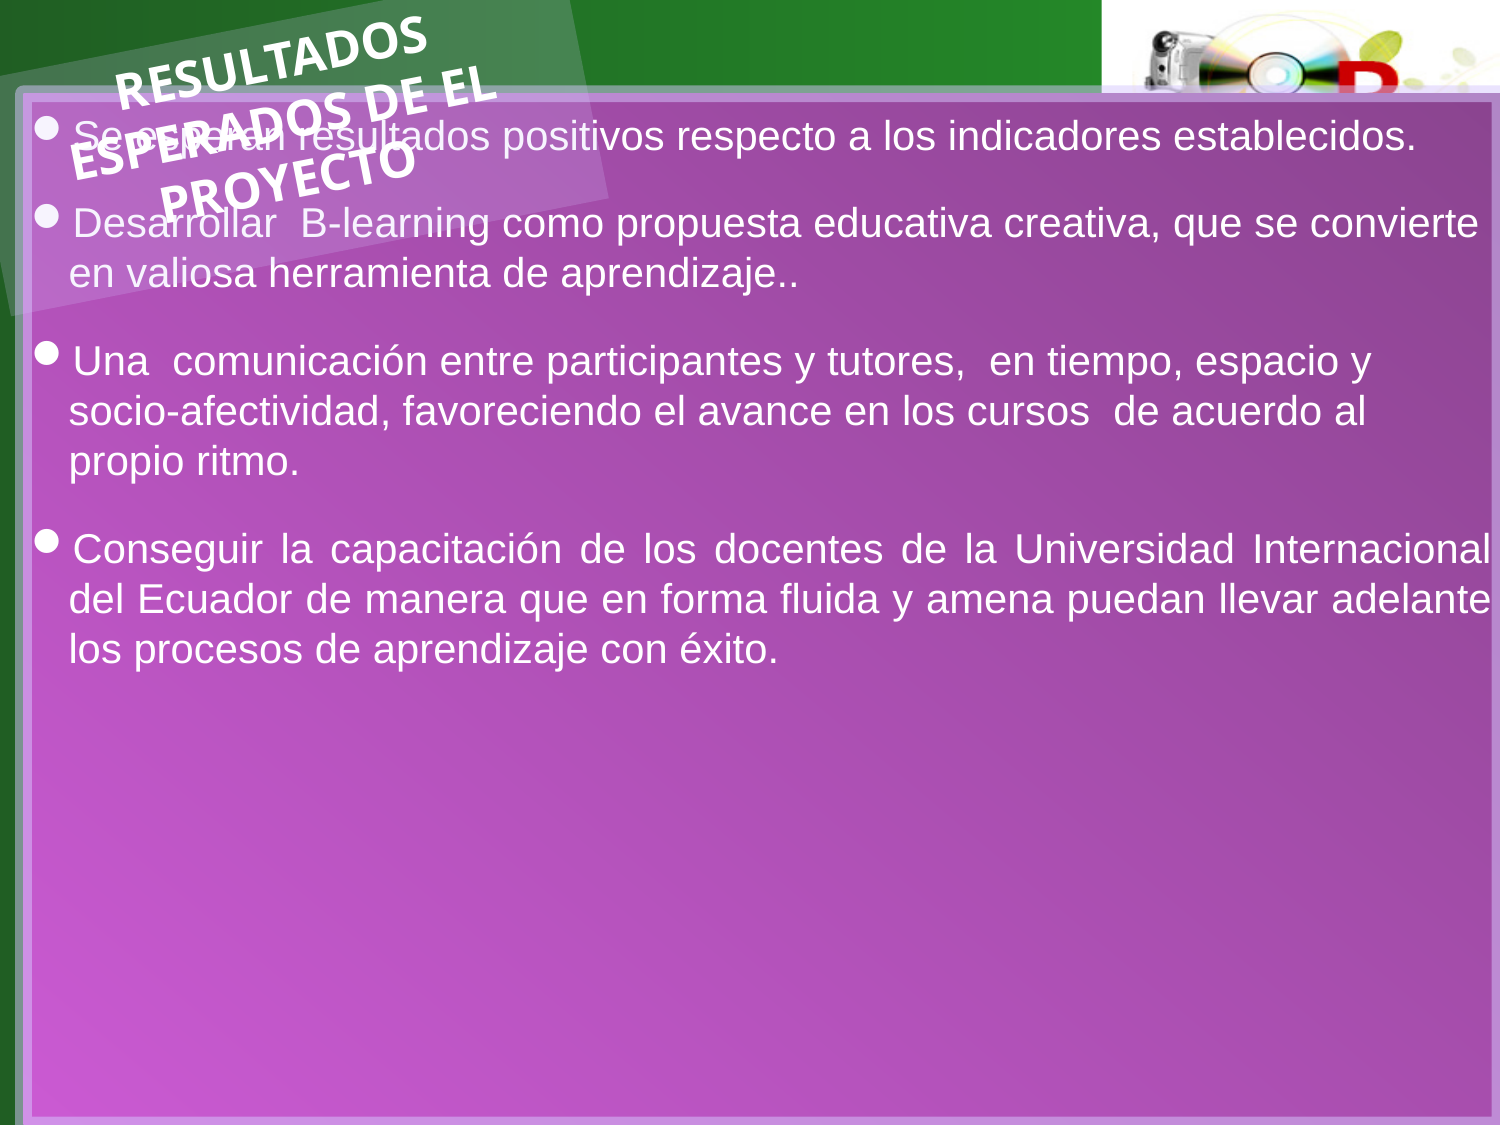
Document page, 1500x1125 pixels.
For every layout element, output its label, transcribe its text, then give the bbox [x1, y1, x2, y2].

list RESULTADOS ESPERADOS DE EL PROYECTO [0, 0, 609, 317]
list Se esperan resultados positivos respecto a los indicadores establecidos. Desarrollar B-learning como propuesta educativa creativa, que se convierte en valiosa herramienta de aprendizaje.. Una comunicación entre participantes y tutores, en tiempo, espacio y socio-afectividad, favoreciendo el avance en los cursos de acuerdo al propio ritmo. Conseguir la capacitación de los docentes de la Universidad Internacional del Ecuador de manera que en forma fluida y amena puedan llevar adelante los procesos de aprendizaje con éxito. [15, 85, 1500, 1125]
picture [1099, 0, 1500, 236]
